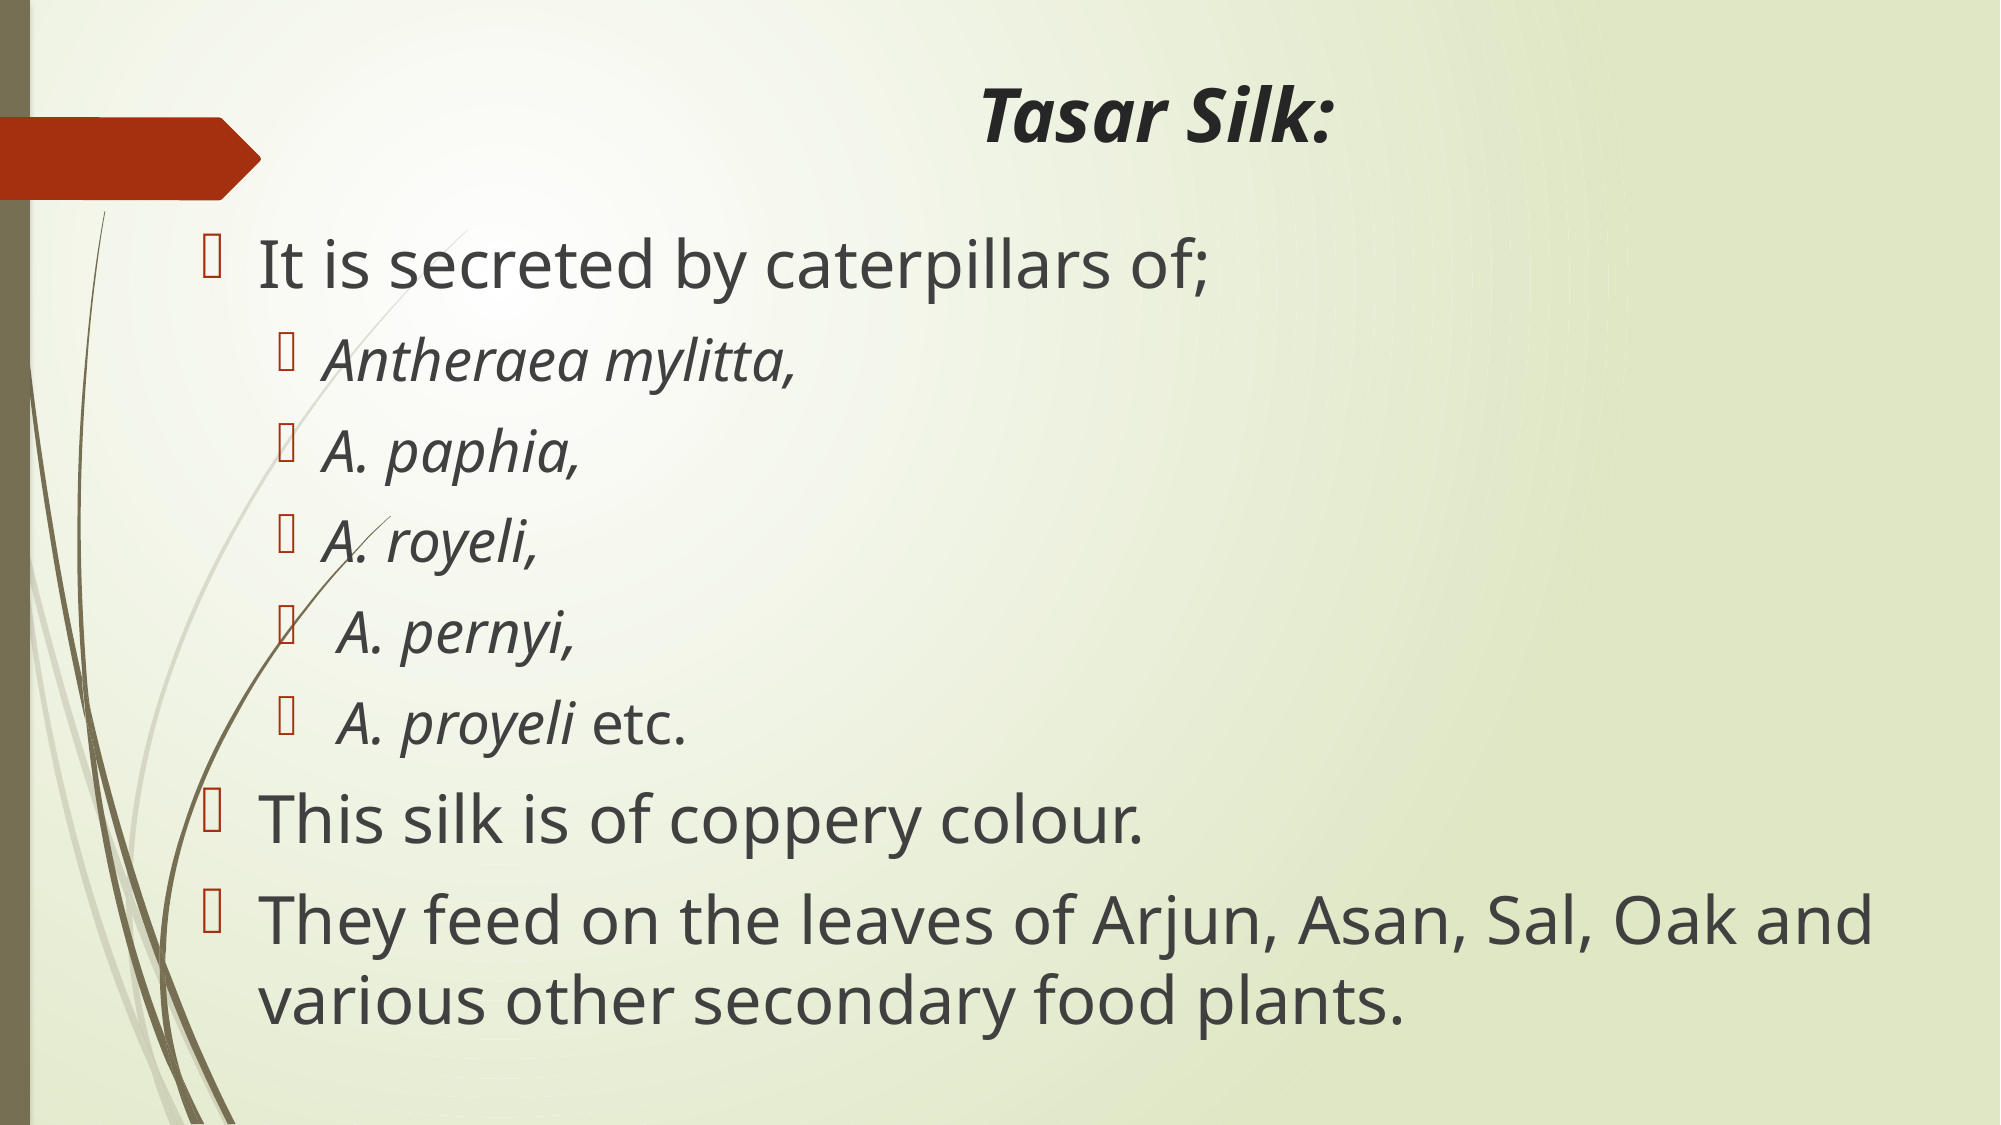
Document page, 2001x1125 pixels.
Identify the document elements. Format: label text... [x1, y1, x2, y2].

list It is secreted by caterpillars of; Antheraea mylitta, A. paphia, A. royeli, A. pernyi, A. proyeli etc. This silk is of coppery colour. They feed on the leaves of Arjun, Asan, Sal, Oak and various other secondary food plants. [186, 214, 2000, 1125]
title Tasar Silk: [425, 60, 1888, 214]
